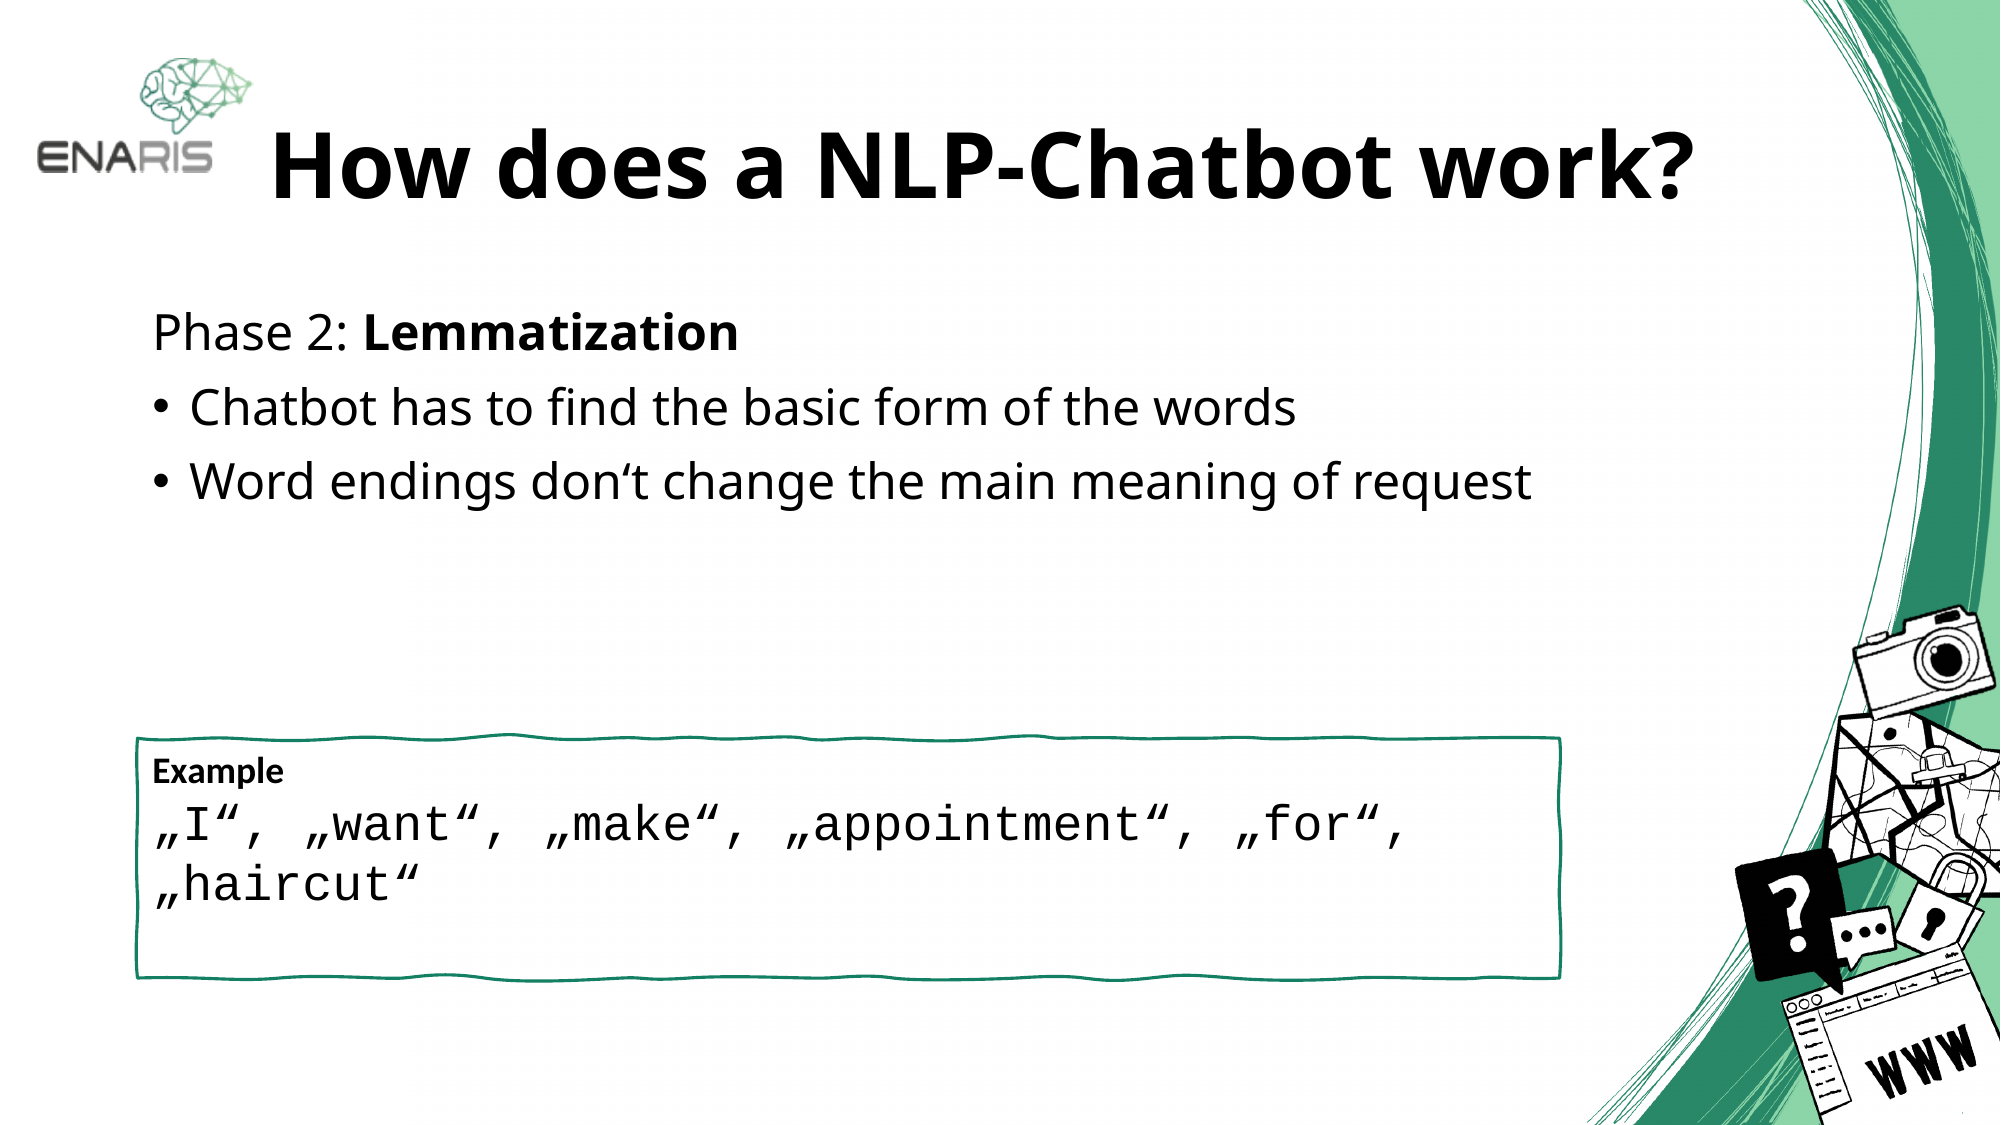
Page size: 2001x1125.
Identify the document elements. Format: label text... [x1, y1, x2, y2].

text_box Example „I“, „want“, „make“, „appointment“, „for“, „haircut“ [136, 734, 1561, 982]
title How does a NLP-Chatbot work? [253, 59, 1863, 278]
picture [408, 0, 2000, 1125]
list Phase 2: Lemmatization Chatbot has to find the basic form of the words Word endings don‘t change the main meaning of request [137, 299, 1728, 1014]
picture [37, 58, 254, 173]
